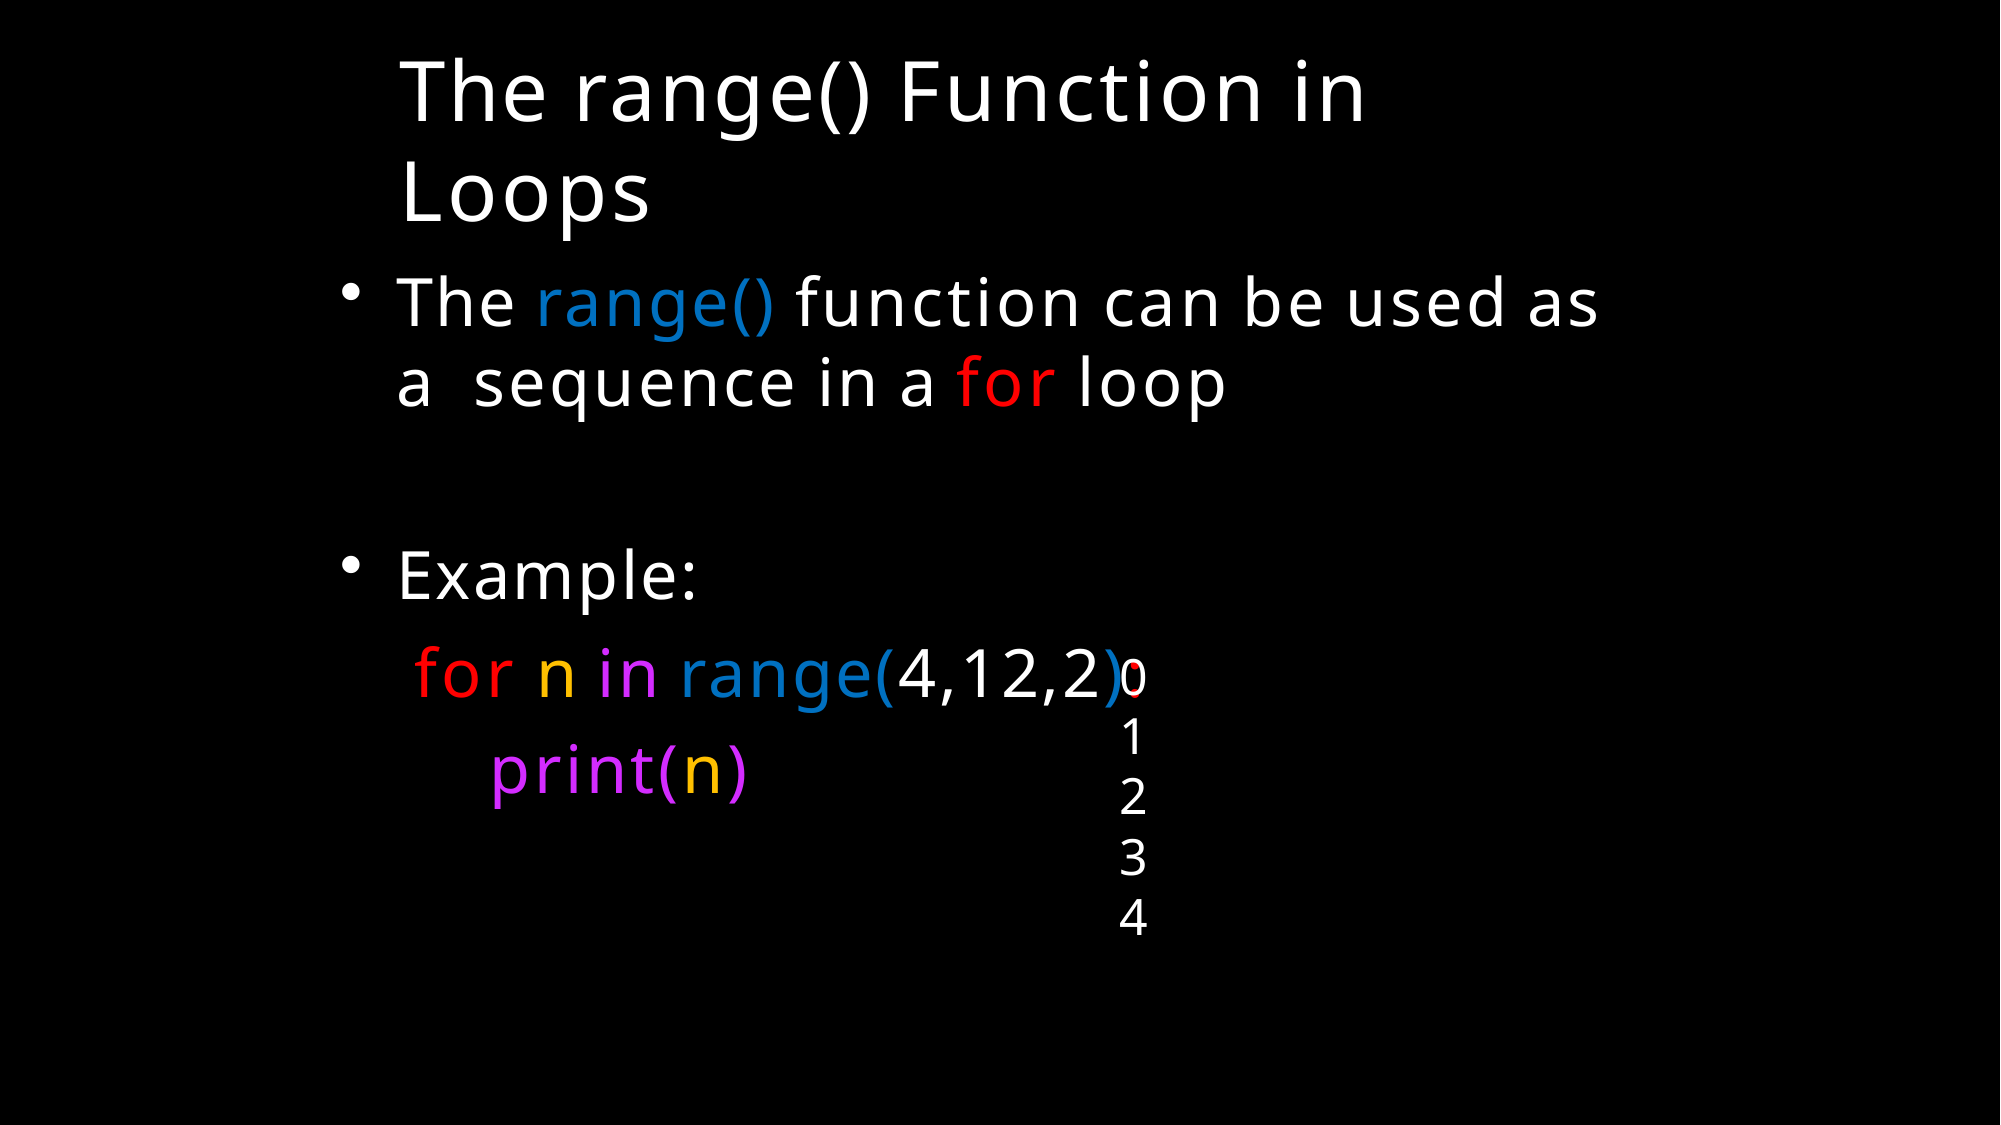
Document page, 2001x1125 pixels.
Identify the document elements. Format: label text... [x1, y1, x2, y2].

text_box The range() function can be used as a sequence in a for loop [337, 257, 1610, 421]
text_box Example: for n in range(4,12,2): print(n) [337, 515, 1224, 807]
title The range() Function in Loops [397, 35, 1603, 238]
text_box 0 1 2 3 4 [1117, 643, 1151, 946]
